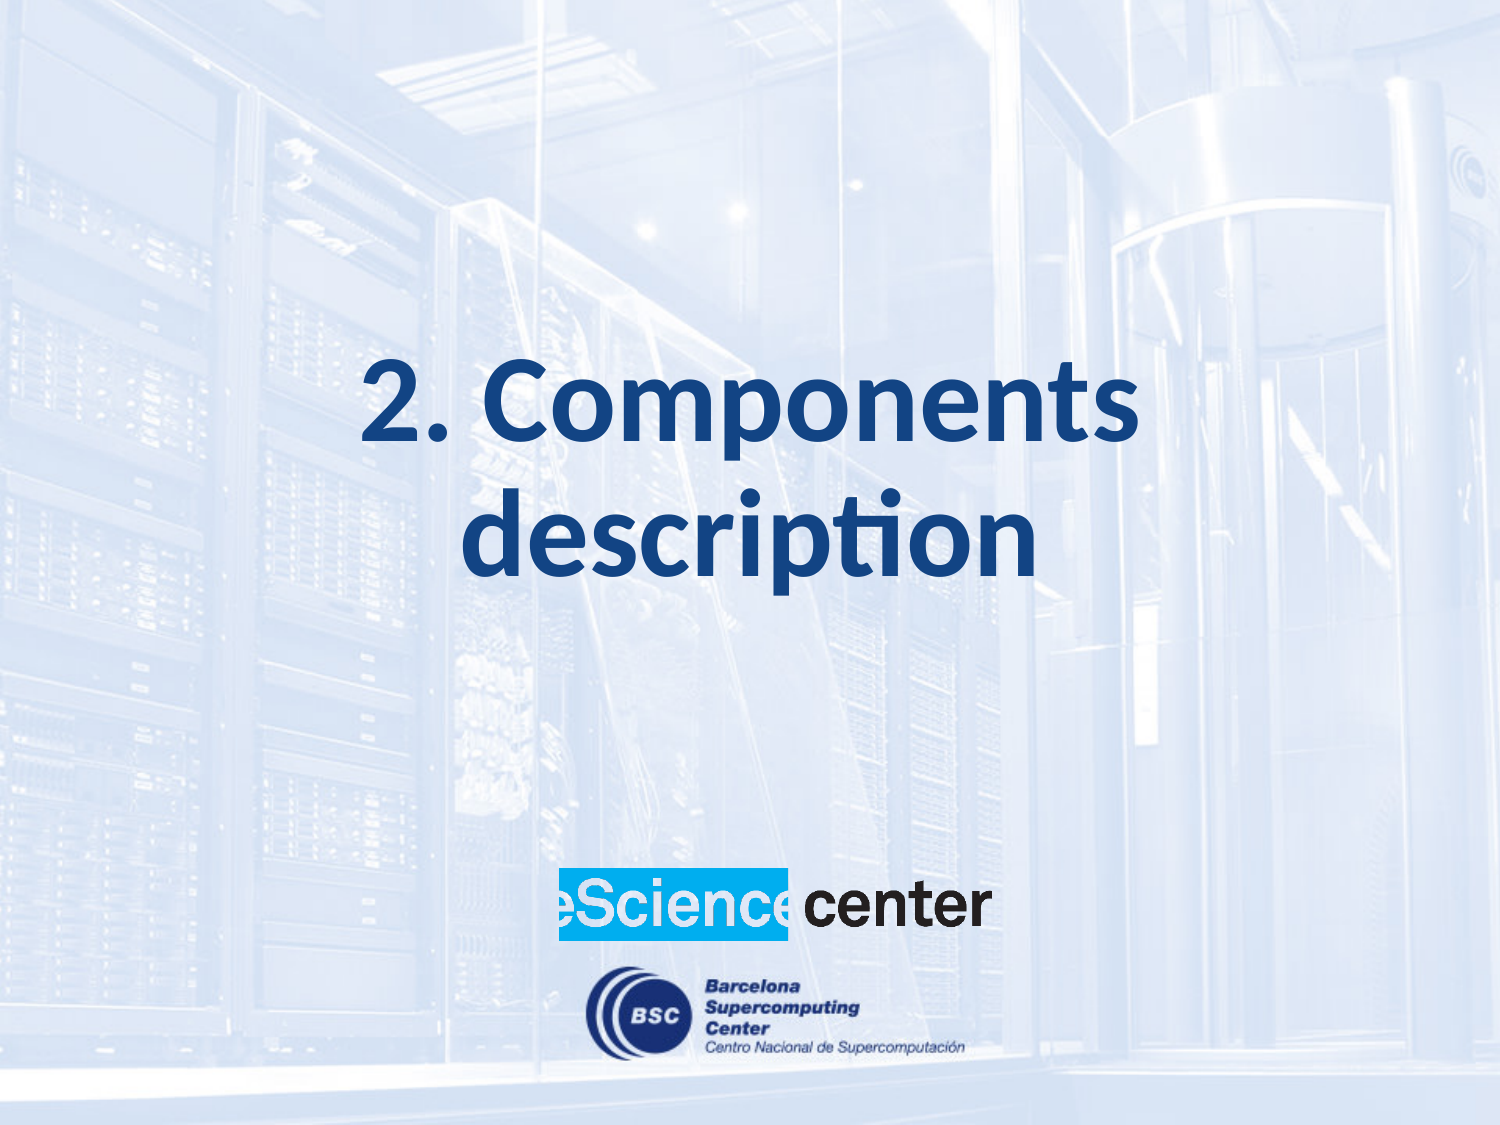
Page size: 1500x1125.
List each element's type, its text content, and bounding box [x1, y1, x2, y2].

picture [0, 0, 1500, 1125]
title 2. Components description [188, 143, 1311, 794]
